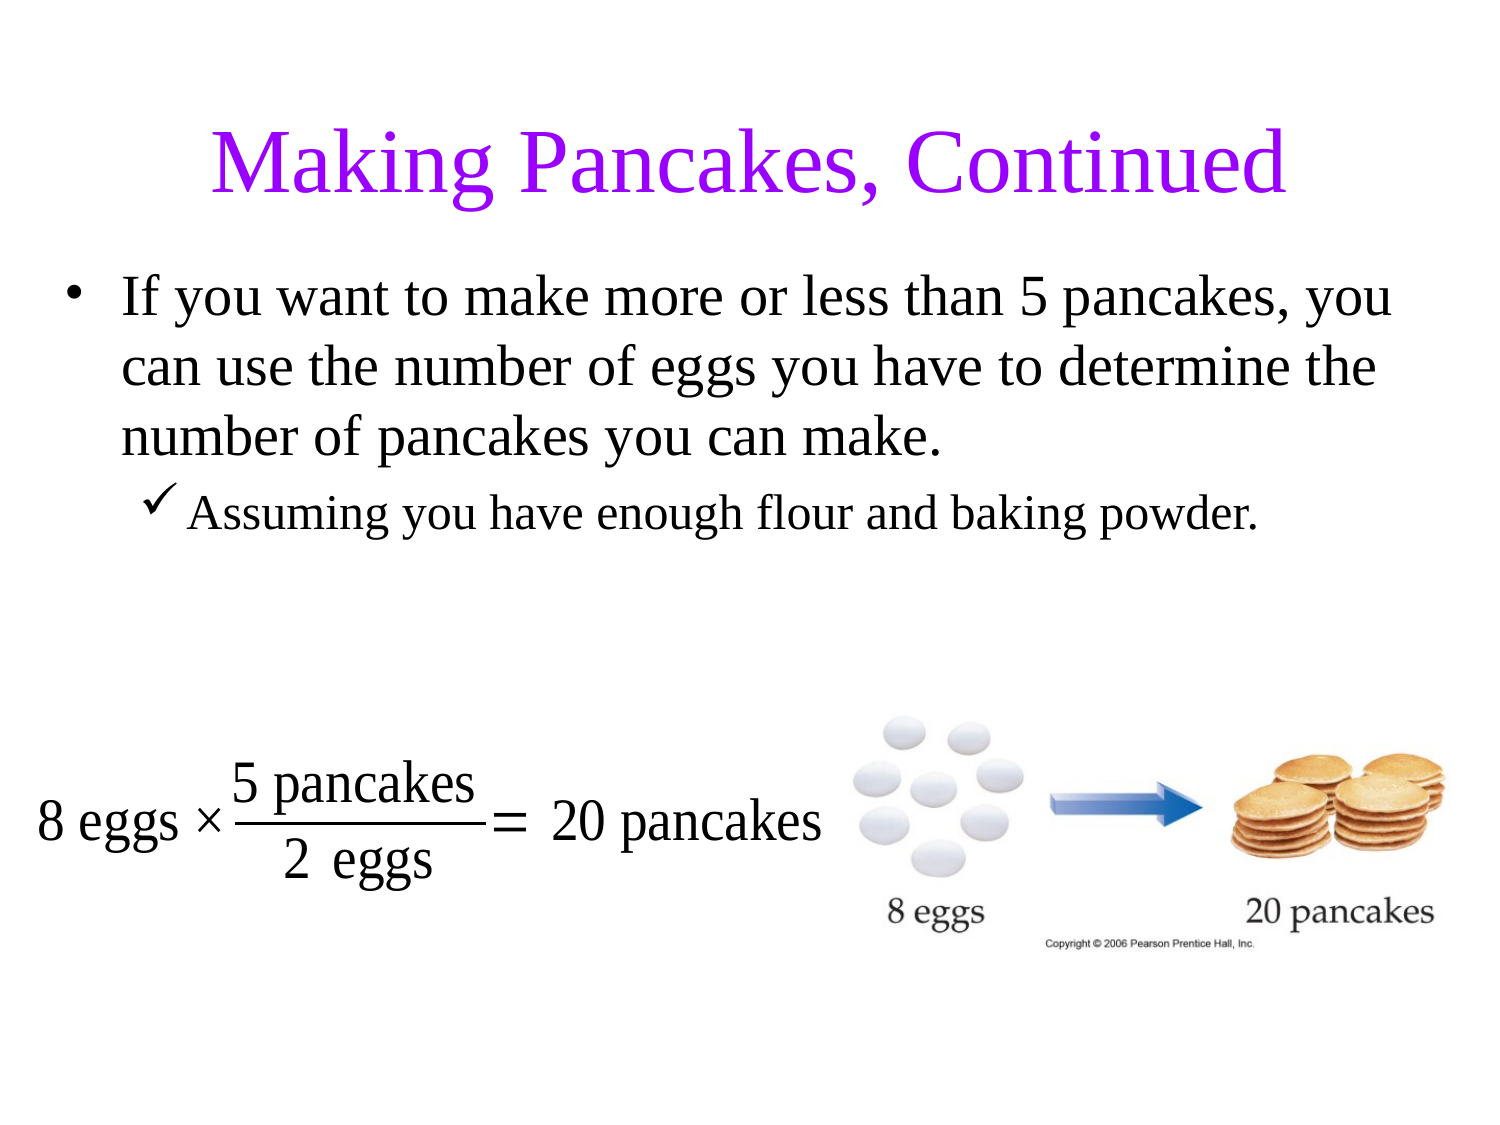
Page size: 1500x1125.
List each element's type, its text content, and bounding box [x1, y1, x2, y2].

text_box Making Pancakes, Continued [112, 62, 1388, 249]
picture [849, 712, 1451, 953]
text_box If you want to make more or less than 5 pancakes, you can use the number of eggs you have to determine the number of pancakes you can make. Assuming you have enough flour and baking powder. [49, 249, 1450, 688]
